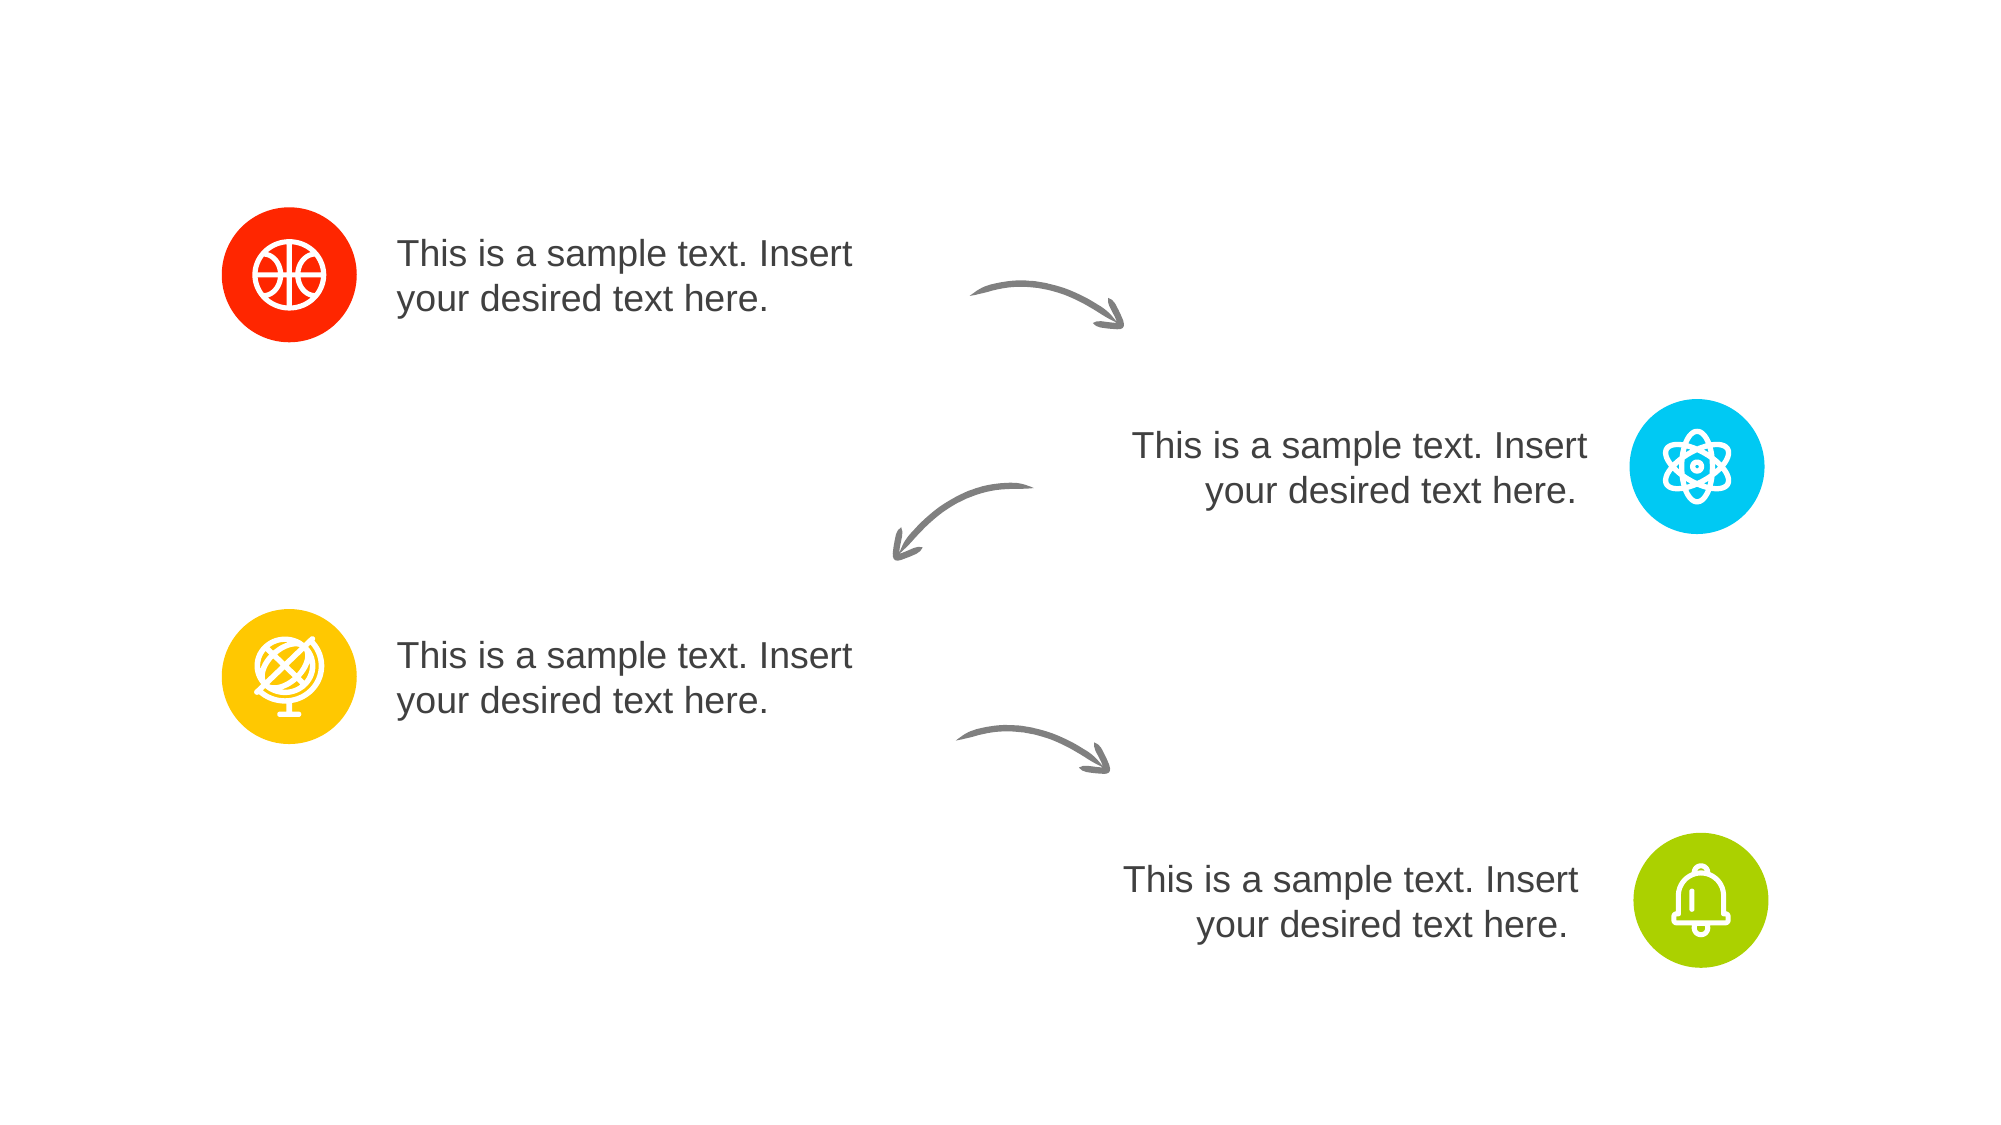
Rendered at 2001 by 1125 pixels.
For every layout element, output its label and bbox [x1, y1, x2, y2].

text_box [955, 724, 1111, 774]
text_box [191, 169, 927, 380]
text_box [1068, 361, 1804, 572]
text_box [191, 571, 927, 782]
text_box [969, 280, 1124, 330]
text_box [892, 482, 1034, 561]
text_box [1068, 795, 1804, 1006]
